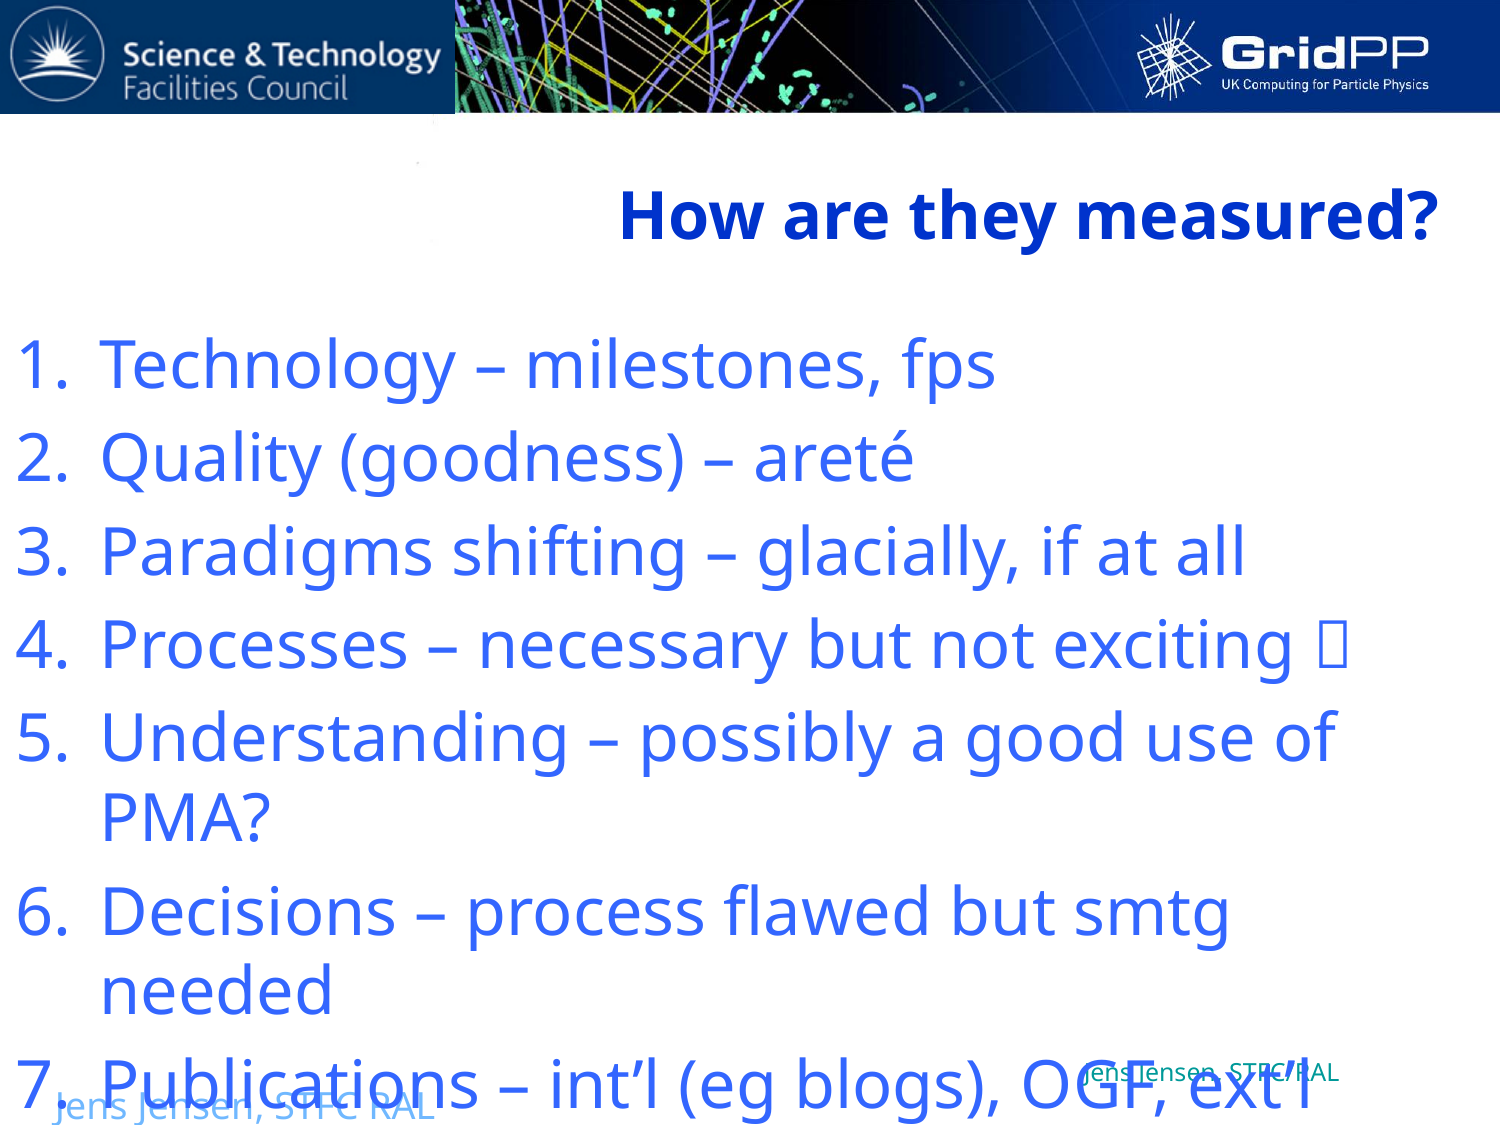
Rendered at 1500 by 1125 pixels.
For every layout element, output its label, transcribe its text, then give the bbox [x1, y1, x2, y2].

list Technology – milestones, fps Quality (goodness) – areté Paradigms shifting – glacially, if at all Processes – necessary but not exciting  Understanding – possibly a good use of PMA? Decisions – process flawed but smtg needed Publications – int’l (eg blogs), OGF, ext’l [0, 314, 1500, 1036]
picture [0, 1036, 1500, 1125]
title How are they measured? [584, 125, 1473, 301]
picture [0, 0, 1500, 314]
